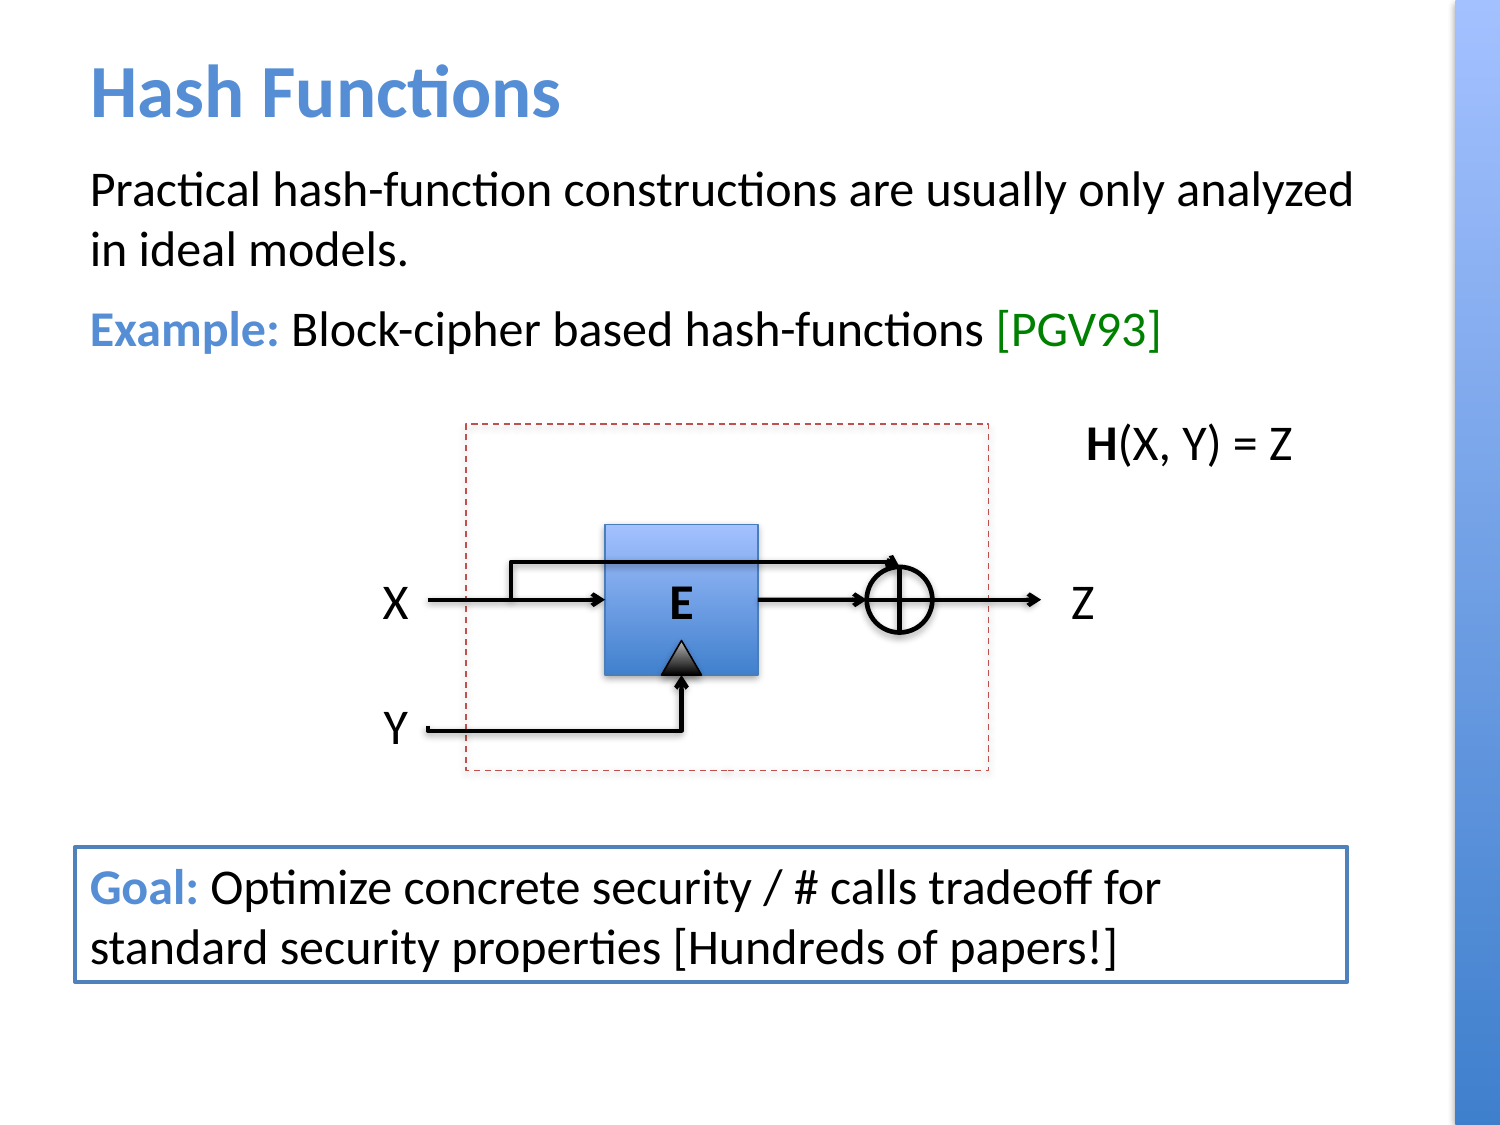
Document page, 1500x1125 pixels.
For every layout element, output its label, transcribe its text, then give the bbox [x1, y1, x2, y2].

text_box Example: Block-cipher based hash-functions [PGV93] [75, 289, 1372, 364]
text_box Goal: Optimize concrete security / # calls tradeoff for standard security properties [Hundreds of papers!] [73, 845, 1349, 984]
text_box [363, 402, 1329, 771]
text_box Practical hash-function constructions are usually only analyzed in ideal models. [74, 149, 1404, 285]
title Hash Functions [75, 25, 1431, 150]
